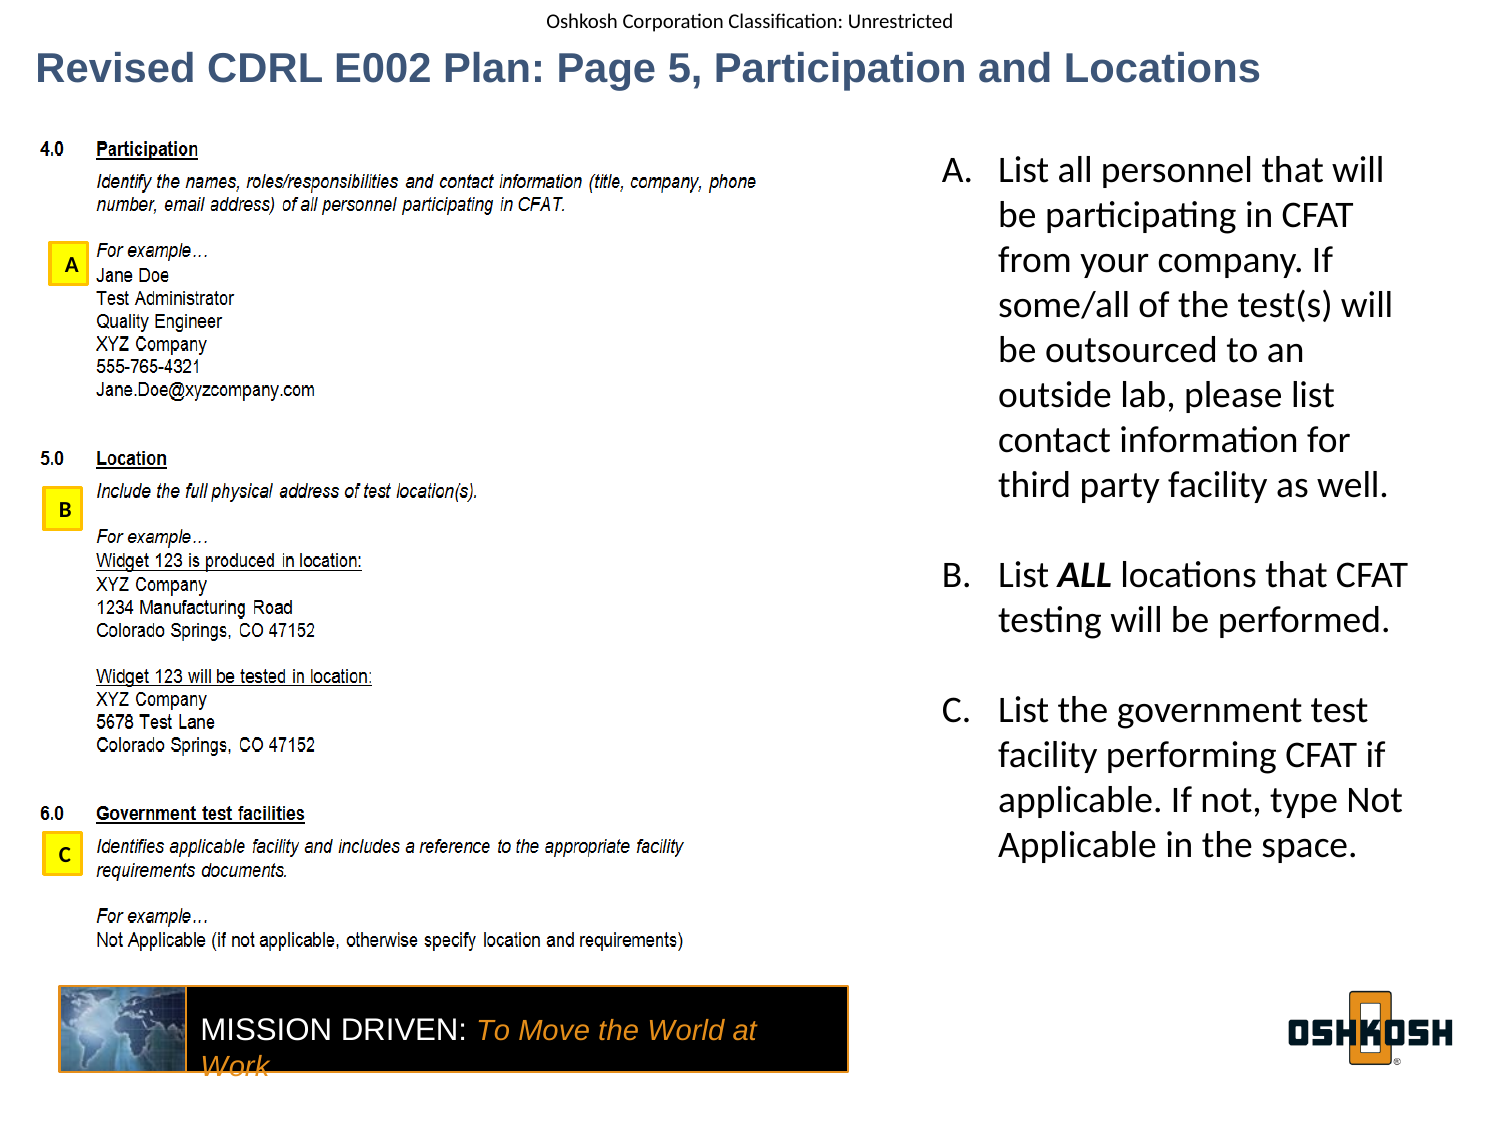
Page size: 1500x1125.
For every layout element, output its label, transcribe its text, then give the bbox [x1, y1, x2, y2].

picture [1282, 984, 1457, 1070]
picture [37, 130, 763, 959]
text_box [712, 87, 1450, 283]
title Revised CDRL E002 Plan: Page 5, Participation and Locations [35, 40, 1465, 92]
picture [61, 987, 185, 1071]
text_box List all personnel that will be participating in CFAT from your company. If some/all of the test(s) will be outsourced to an outside lab, please list contact information for third party facility as well. List ALL locations that CFAT testing will be performed. List the government test facility performing CFAT if applicable. If not, type Not Applicable in the space. [927, 137, 1428, 873]
footer MISSION DRIVEN: To Move the World at Work [198, 1009, 831, 1125]
